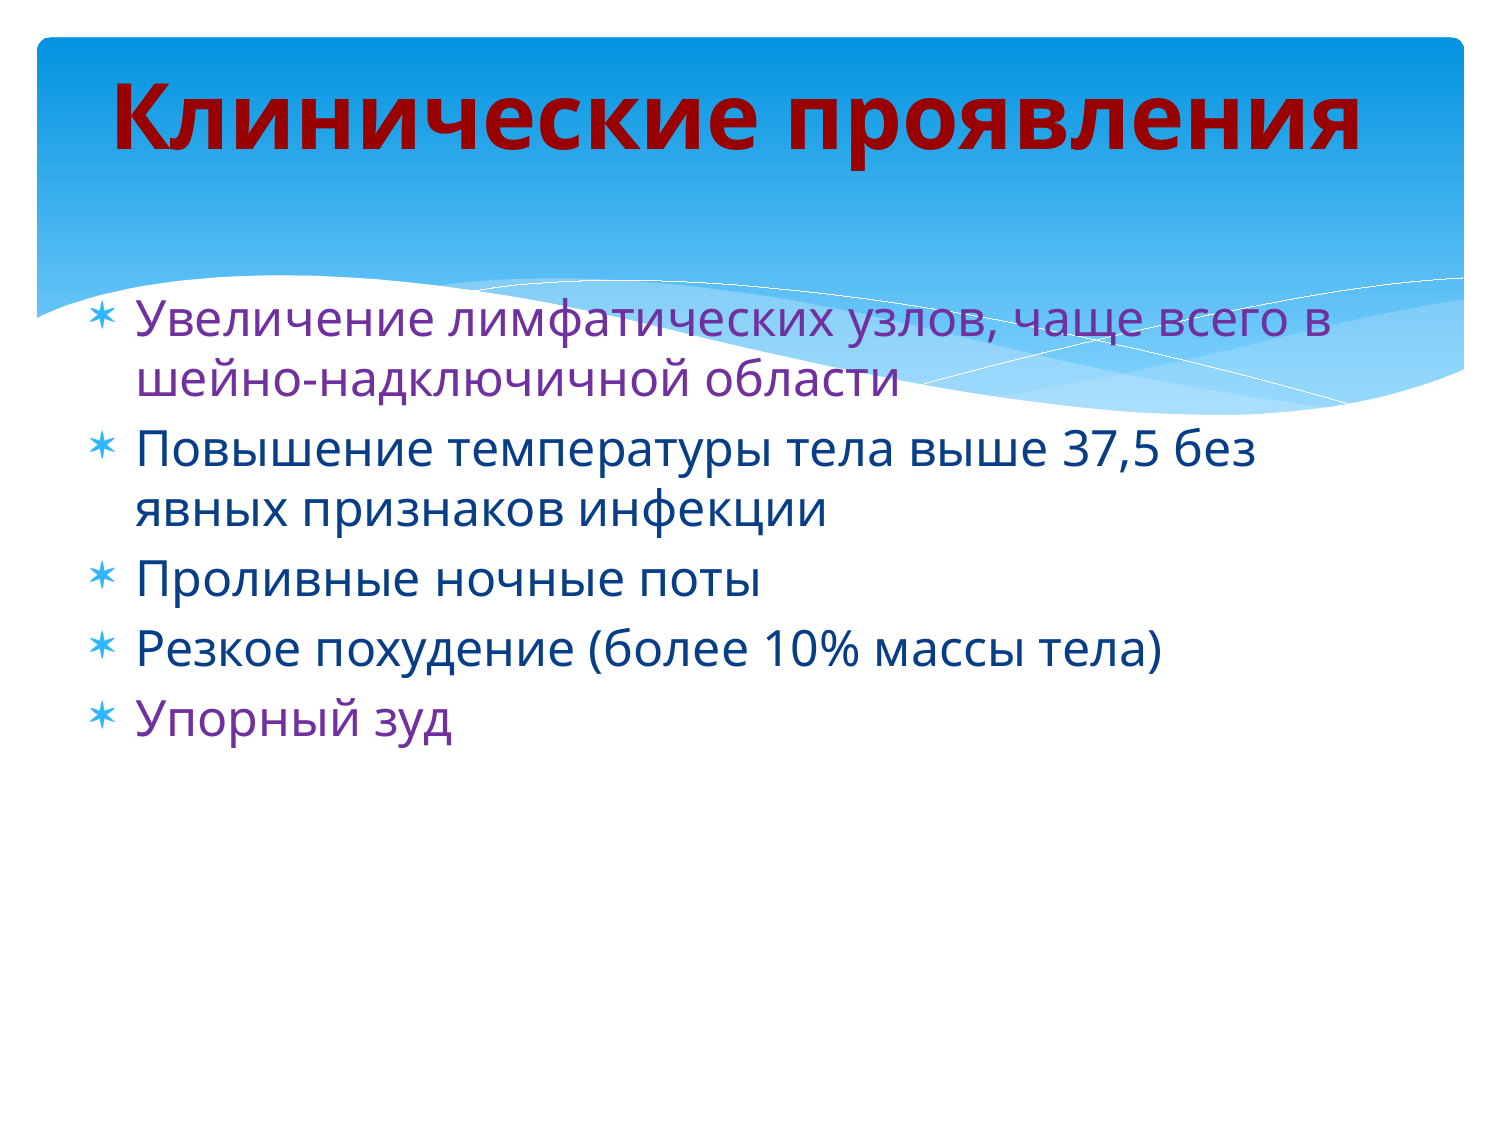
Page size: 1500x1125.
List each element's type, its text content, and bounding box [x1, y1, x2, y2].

list Увеличение лимфатических узлов, чаще всего в шейно-надключичной области Повышение температуры тела выше 37,5 без явных признаков инфекции Проливные ночные поты Резкое похудение (более 10% массы тела) Упорный зуд [75, 279, 1425, 1071]
title Клинические проявления [75, 19, 1425, 207]
